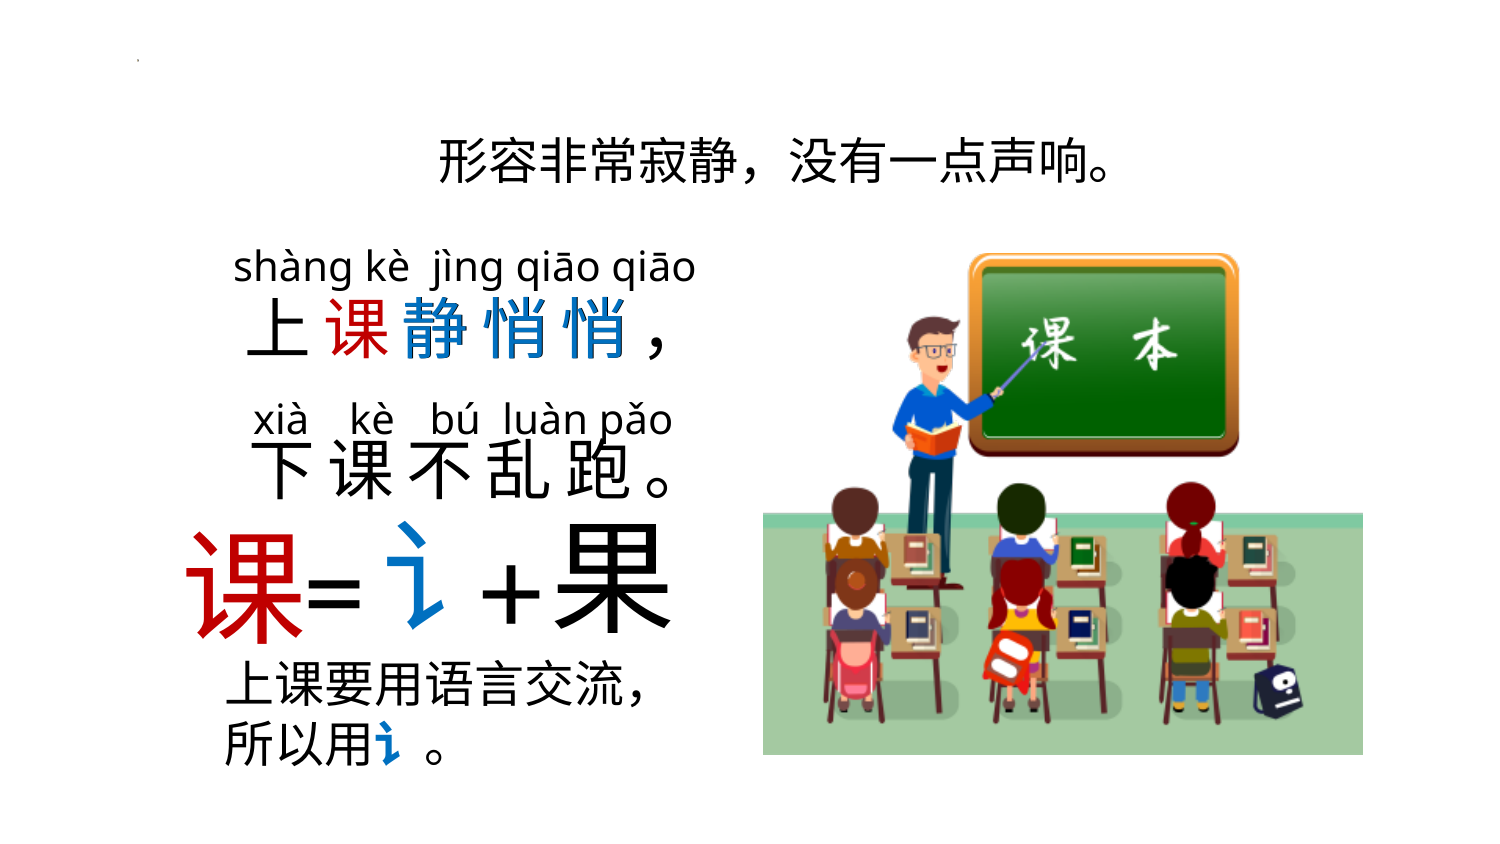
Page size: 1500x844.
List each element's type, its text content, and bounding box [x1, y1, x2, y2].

text_box + [465, 502, 535, 644]
picture [763, 253, 1363, 755]
text_box xià kè bú luàn pǎo [238, 385, 763, 450]
text_box 课 [167, 502, 289, 668]
text_box = [289, 502, 367, 644]
text_box 上课静悄悄， [229, 298, 387, 375]
text_box 下课不乱跑。 [233, 420, 703, 515]
text_box 讠 [367, 490, 523, 644]
text_box 静悄悄 [387, 279, 704, 375]
text_box 形容非常寂静，没有一点声响。 [421, 121, 1106, 197]
text_box 果 [535, 490, 691, 656]
text_box shàng kè jìng qiāo qiāo [218, 232, 750, 298]
text_box 上课要用语言交流，所以用讠。 [209, 644, 673, 780]
